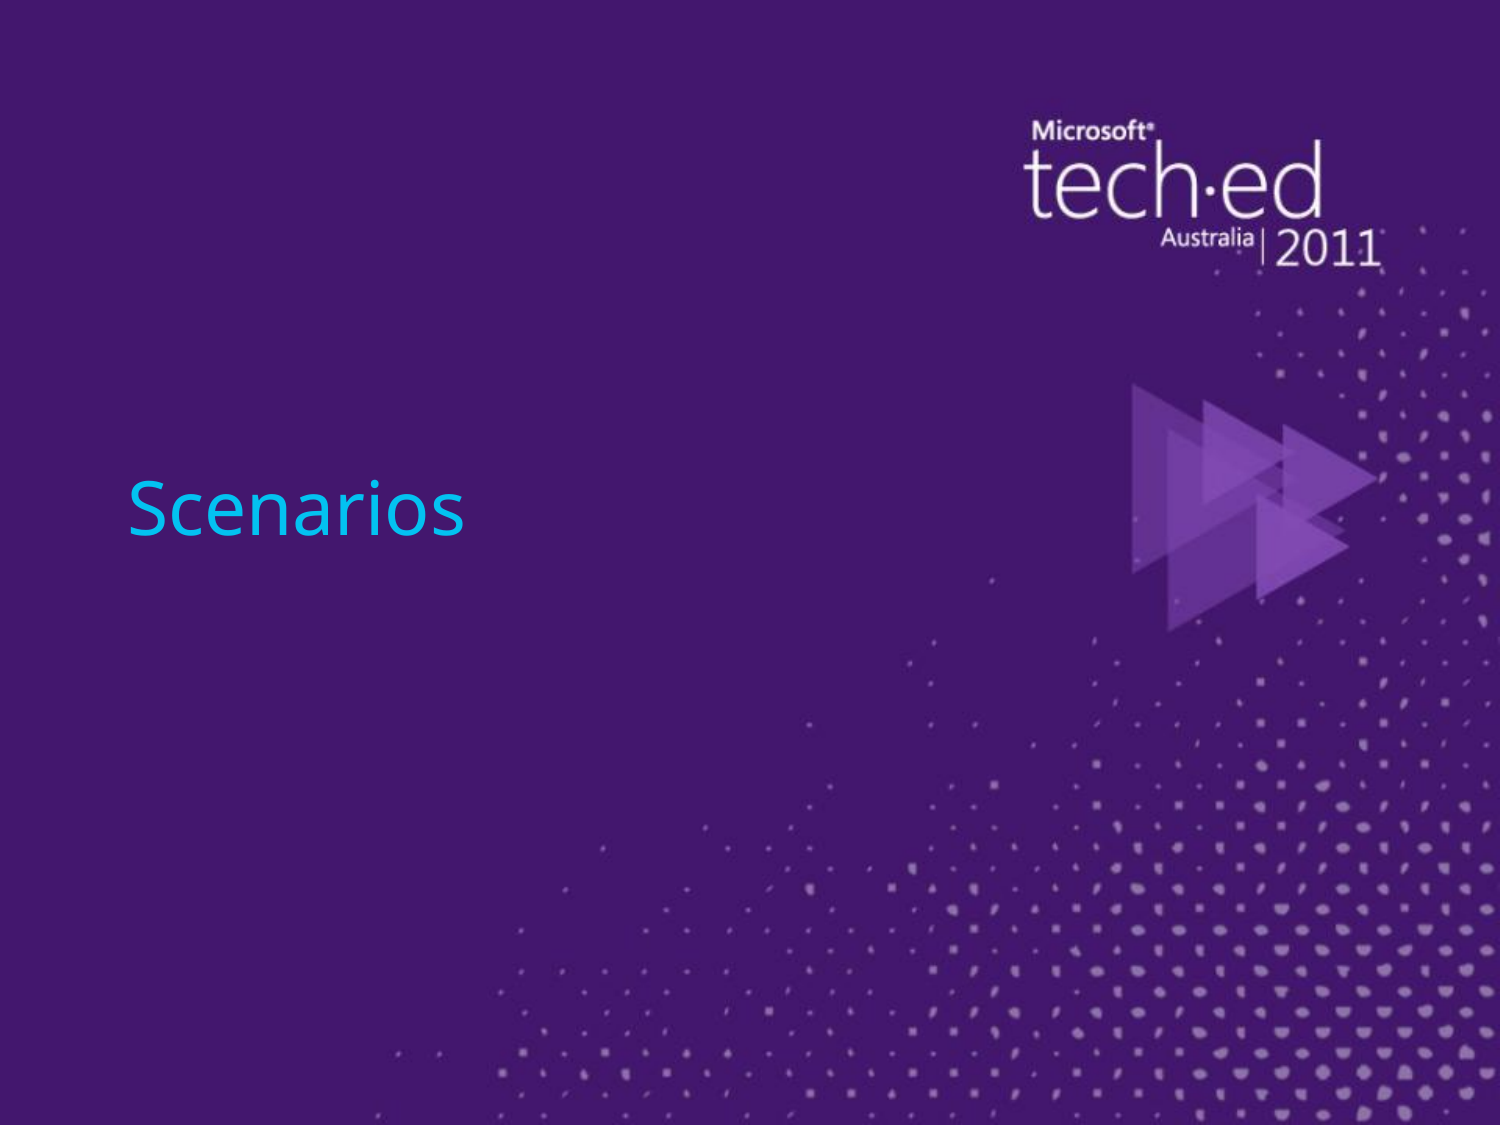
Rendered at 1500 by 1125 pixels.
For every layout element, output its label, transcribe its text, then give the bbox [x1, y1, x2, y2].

title Scenarios [112, 385, 1388, 627]
picture [0, 0, 1500, 1125]
